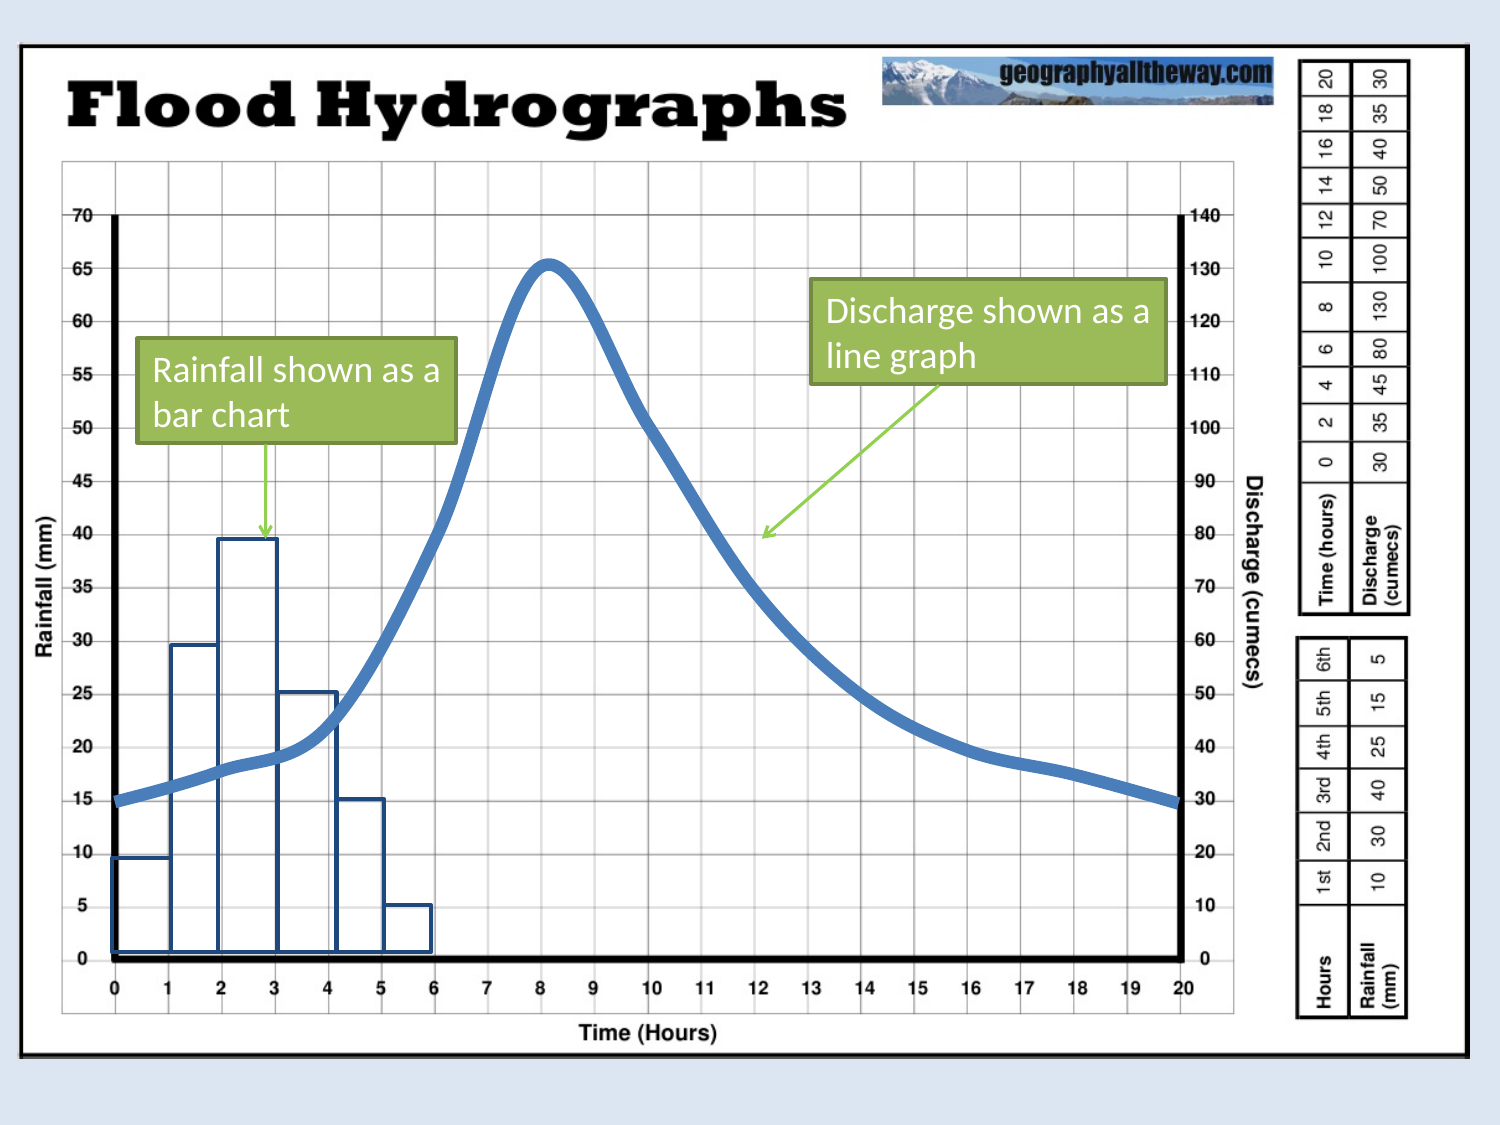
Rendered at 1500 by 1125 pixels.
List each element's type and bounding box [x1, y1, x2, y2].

picture [17, 42, 1470, 1059]
text_box [761, 385, 940, 540]
